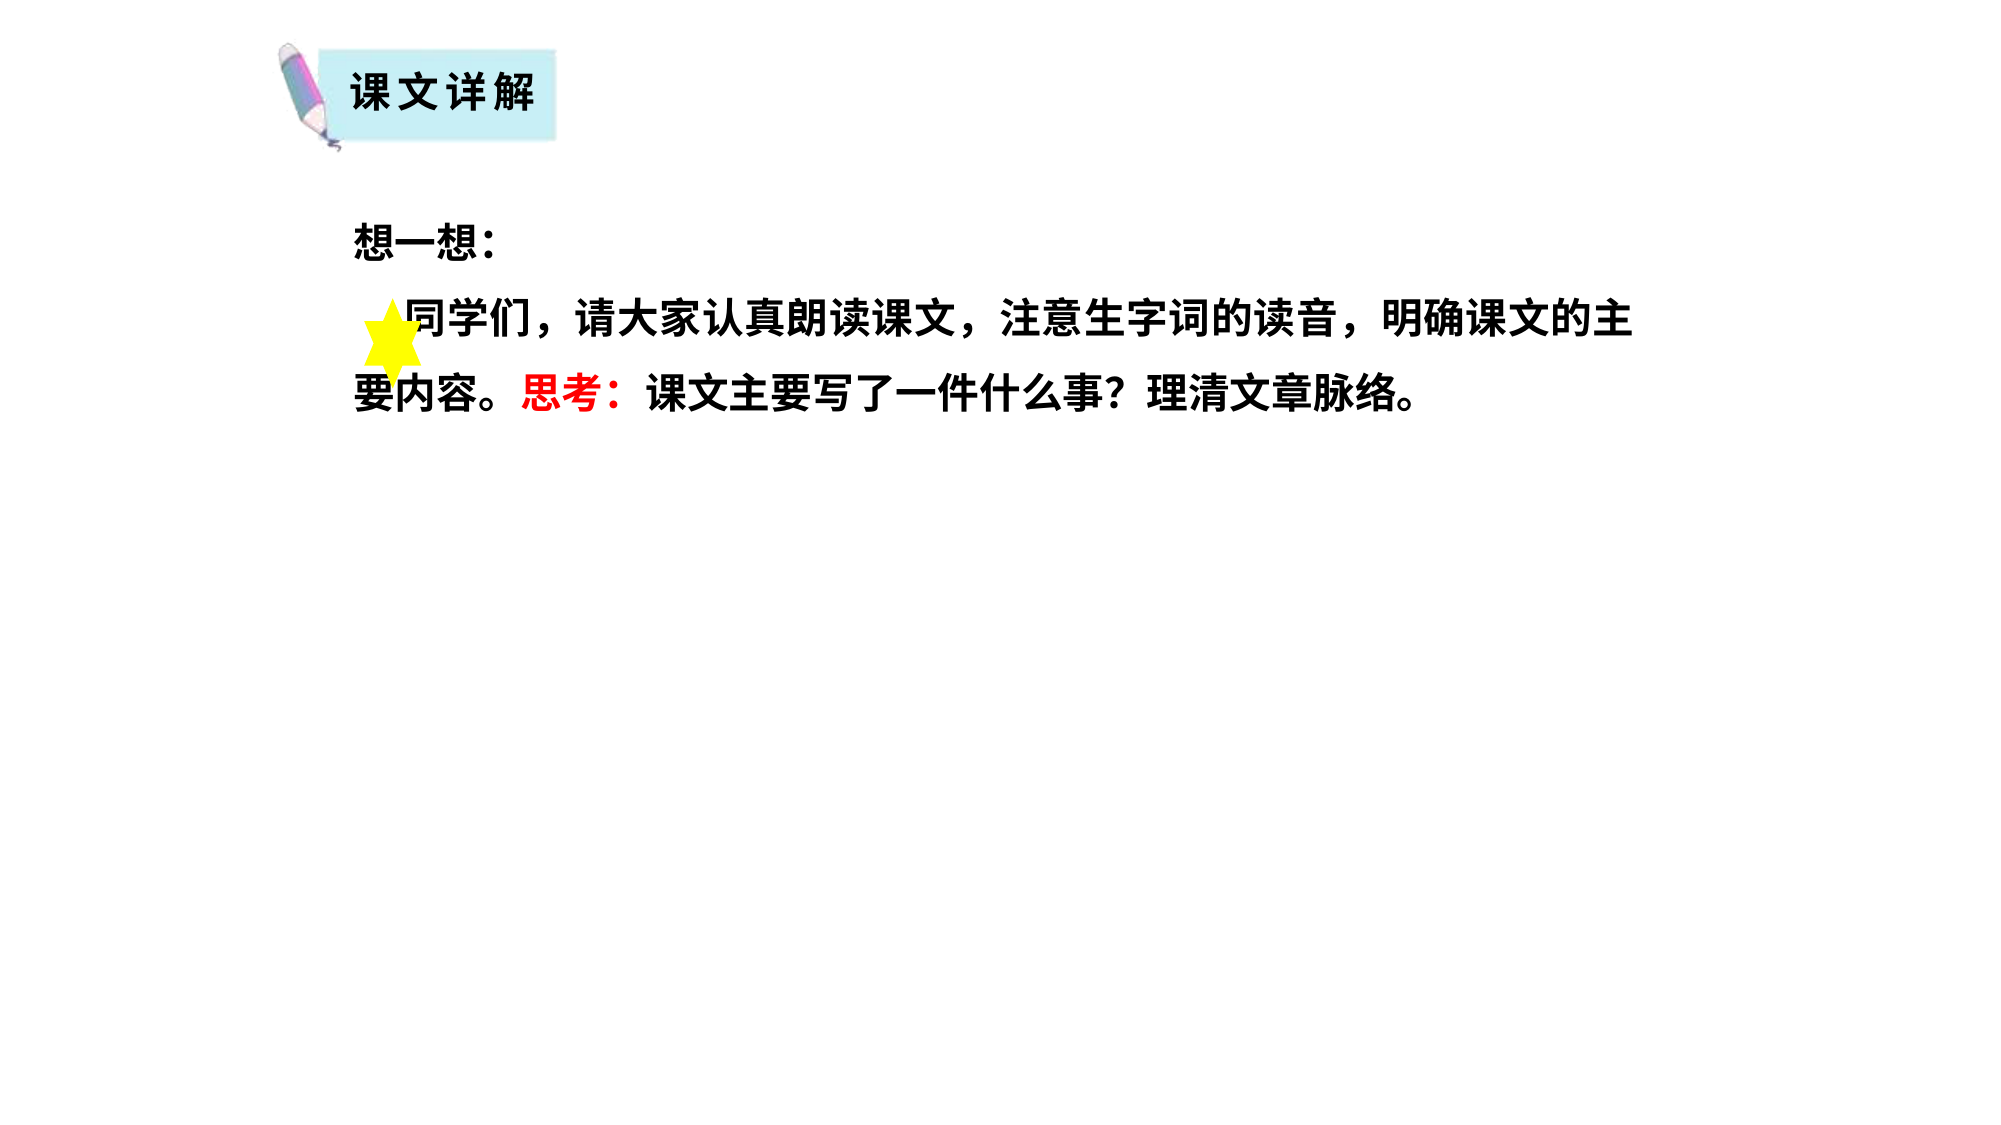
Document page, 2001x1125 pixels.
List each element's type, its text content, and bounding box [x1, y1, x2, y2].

text_box 想一想： 同学们，请大家认真朗读课文，注意生字词的读音，明确课文的主要内容。思考：课文主要写了一件什么事？理清文章脉络。 [338, 184, 1650, 425]
text_box [364, 298, 422, 385]
picture [271, 23, 567, 161]
